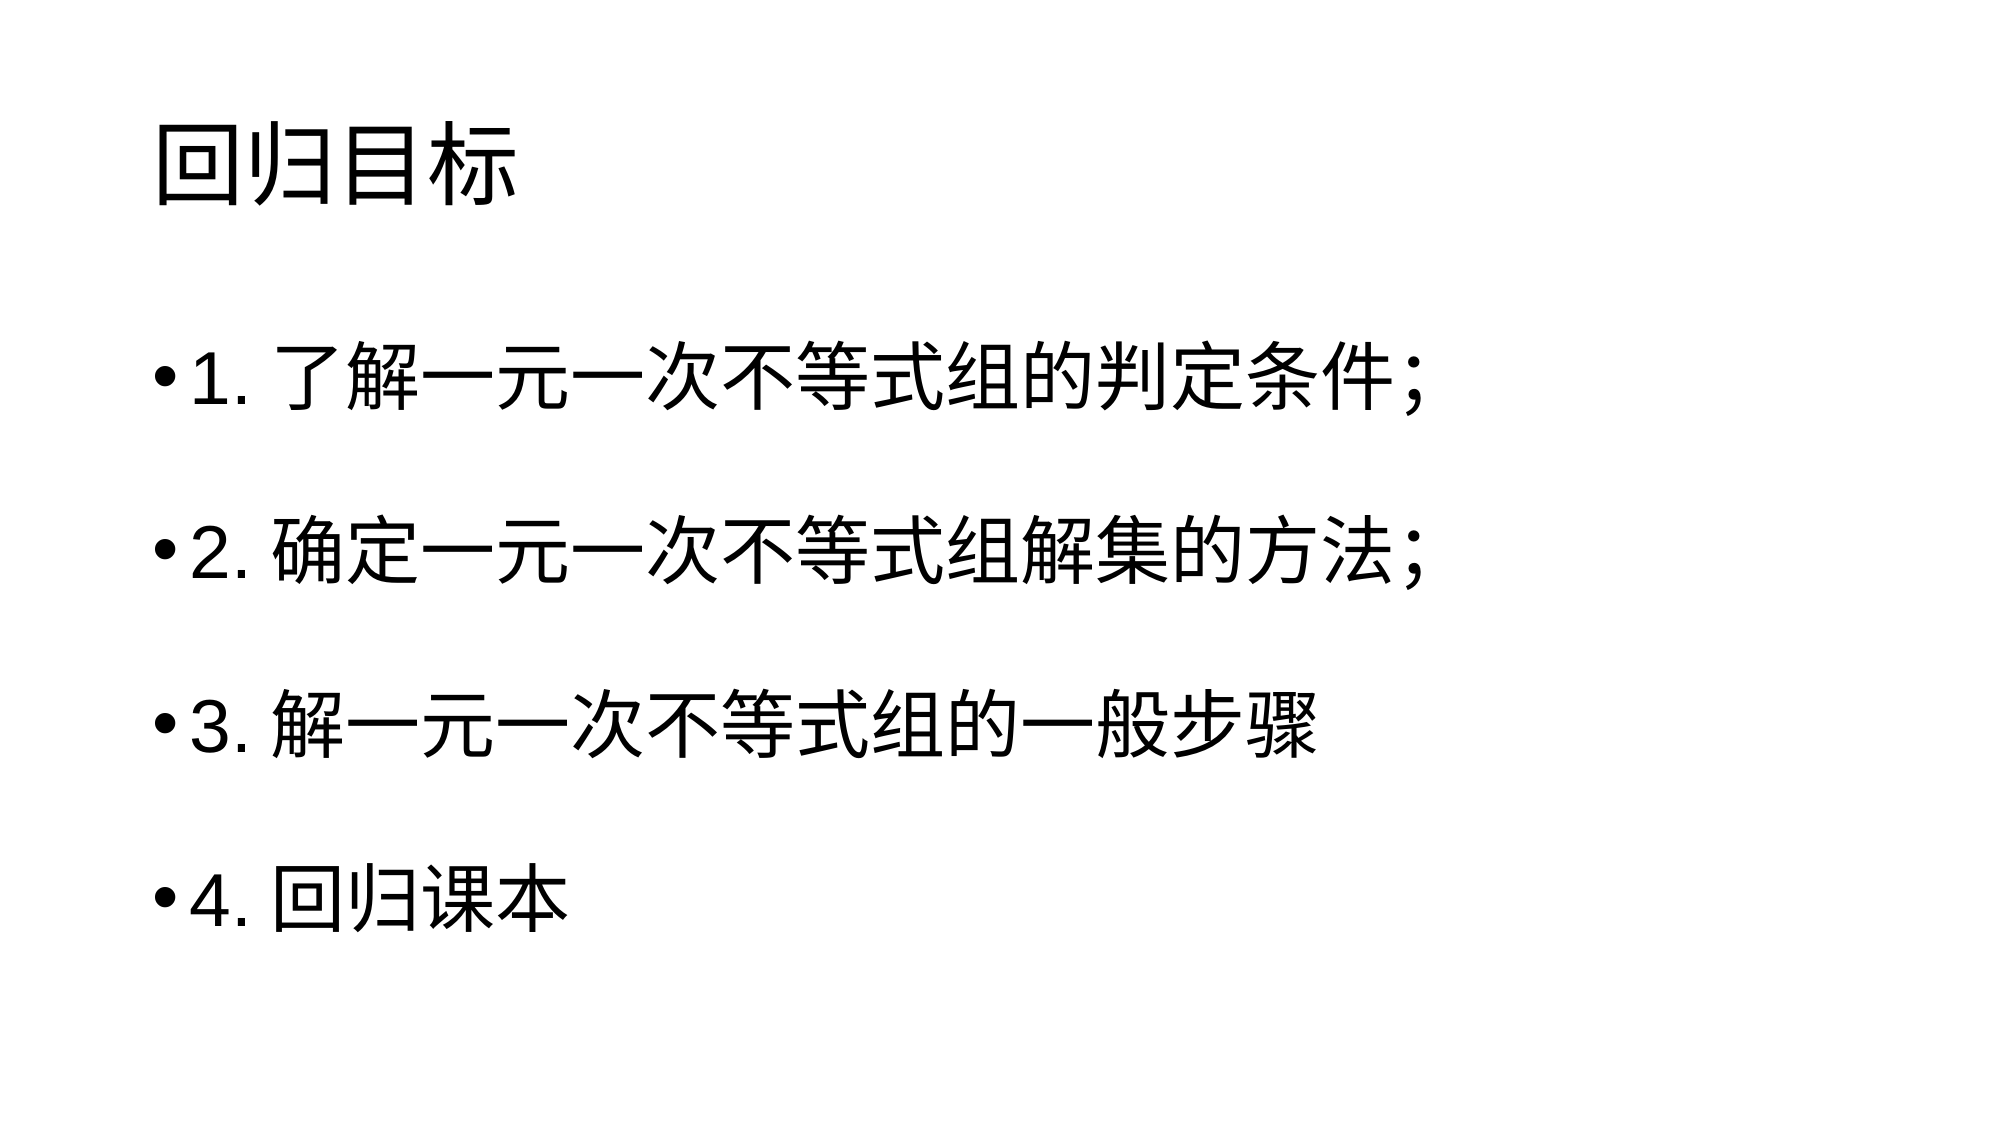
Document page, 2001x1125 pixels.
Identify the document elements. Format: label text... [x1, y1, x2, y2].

title 回归目标 [137, 59, 1863, 259]
list 1.了解一元一次不等式组的判定条件； 2.确定一元一次不等式组解集的方法； 3.解一元一次不等式组的一般步骤 4.回归课本 [137, 259, 1863, 974]
